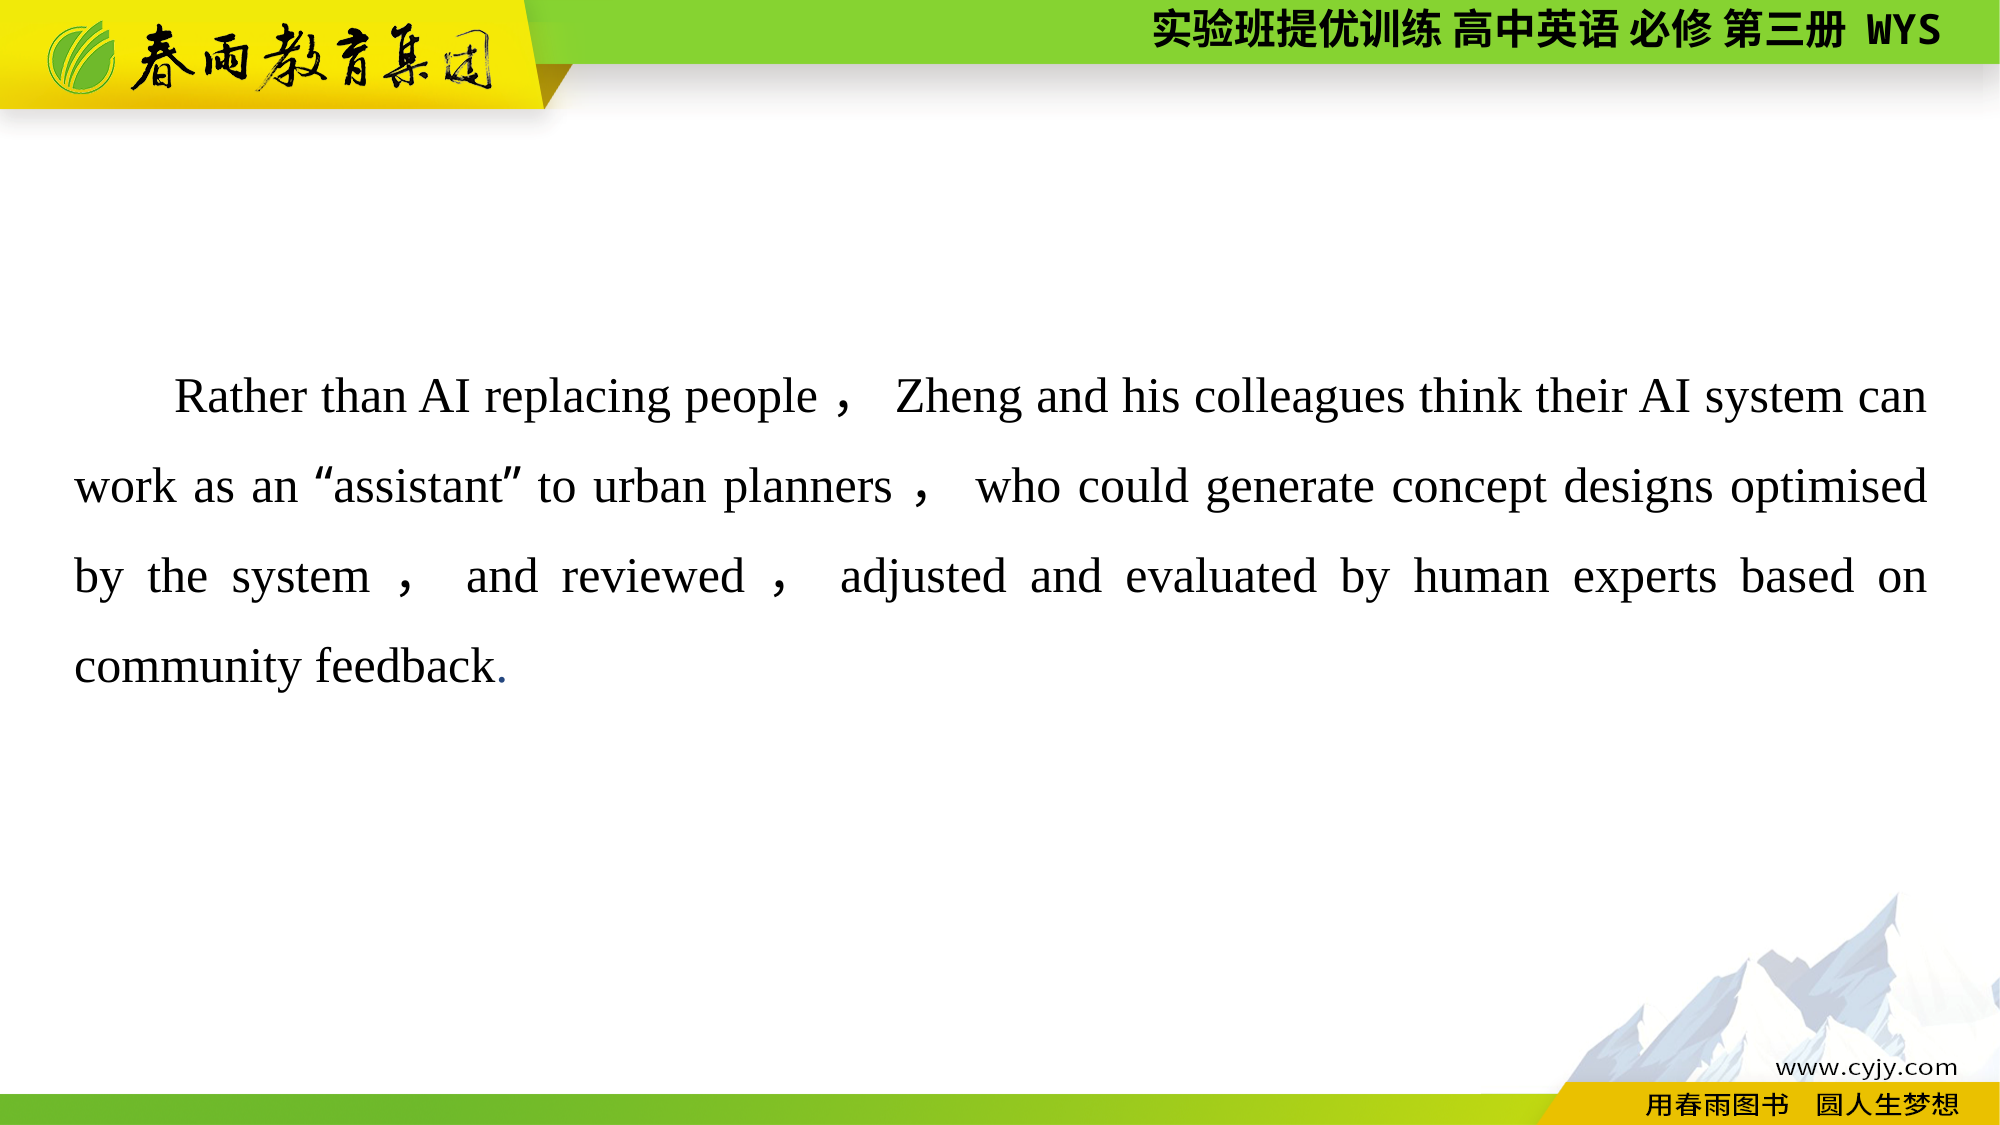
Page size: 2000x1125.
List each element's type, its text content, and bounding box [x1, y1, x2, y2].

picture [0, 0, 2000, 1125]
list Rather than AI replacing people，Zheng and his colleagues think their AI system can work as an “assistant” to urban planners，who could generate concept designs optimised by the system，and reviewed，adjusted and evaluated by human experts based on community feedback. [59, 324, 1944, 693]
